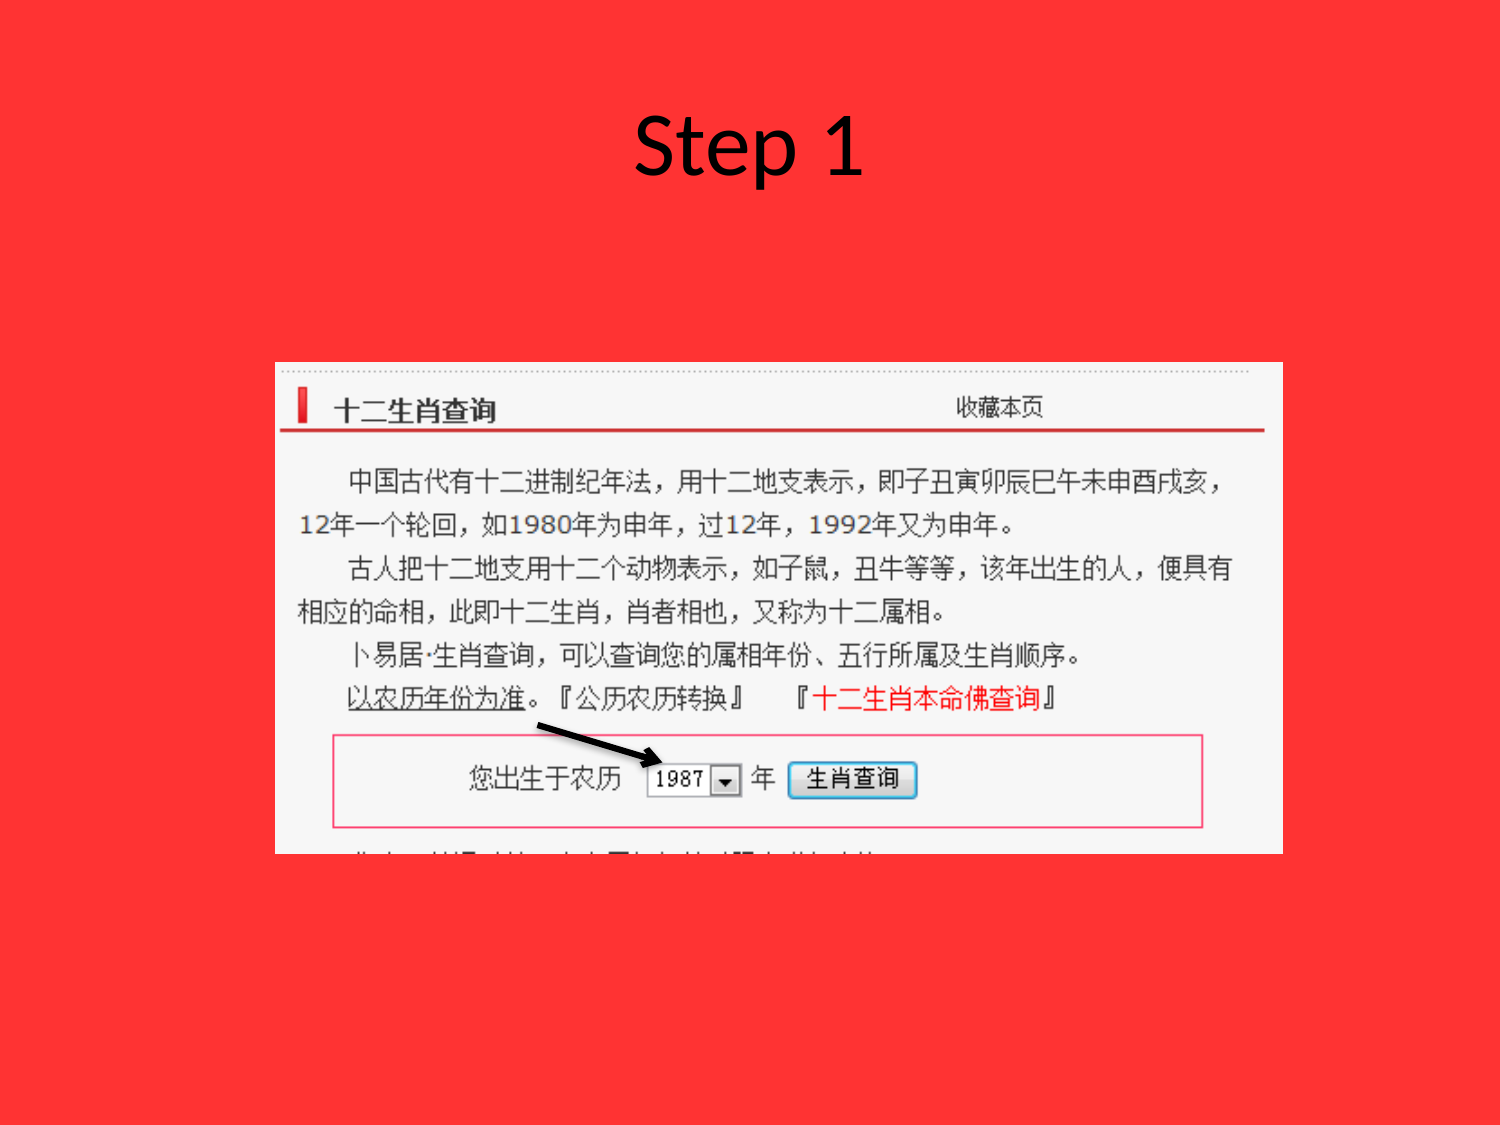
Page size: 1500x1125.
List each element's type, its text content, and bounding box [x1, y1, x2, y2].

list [274, 362, 1284, 854]
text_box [537, 724, 663, 763]
title Step 1 [75, 45, 1425, 233]
